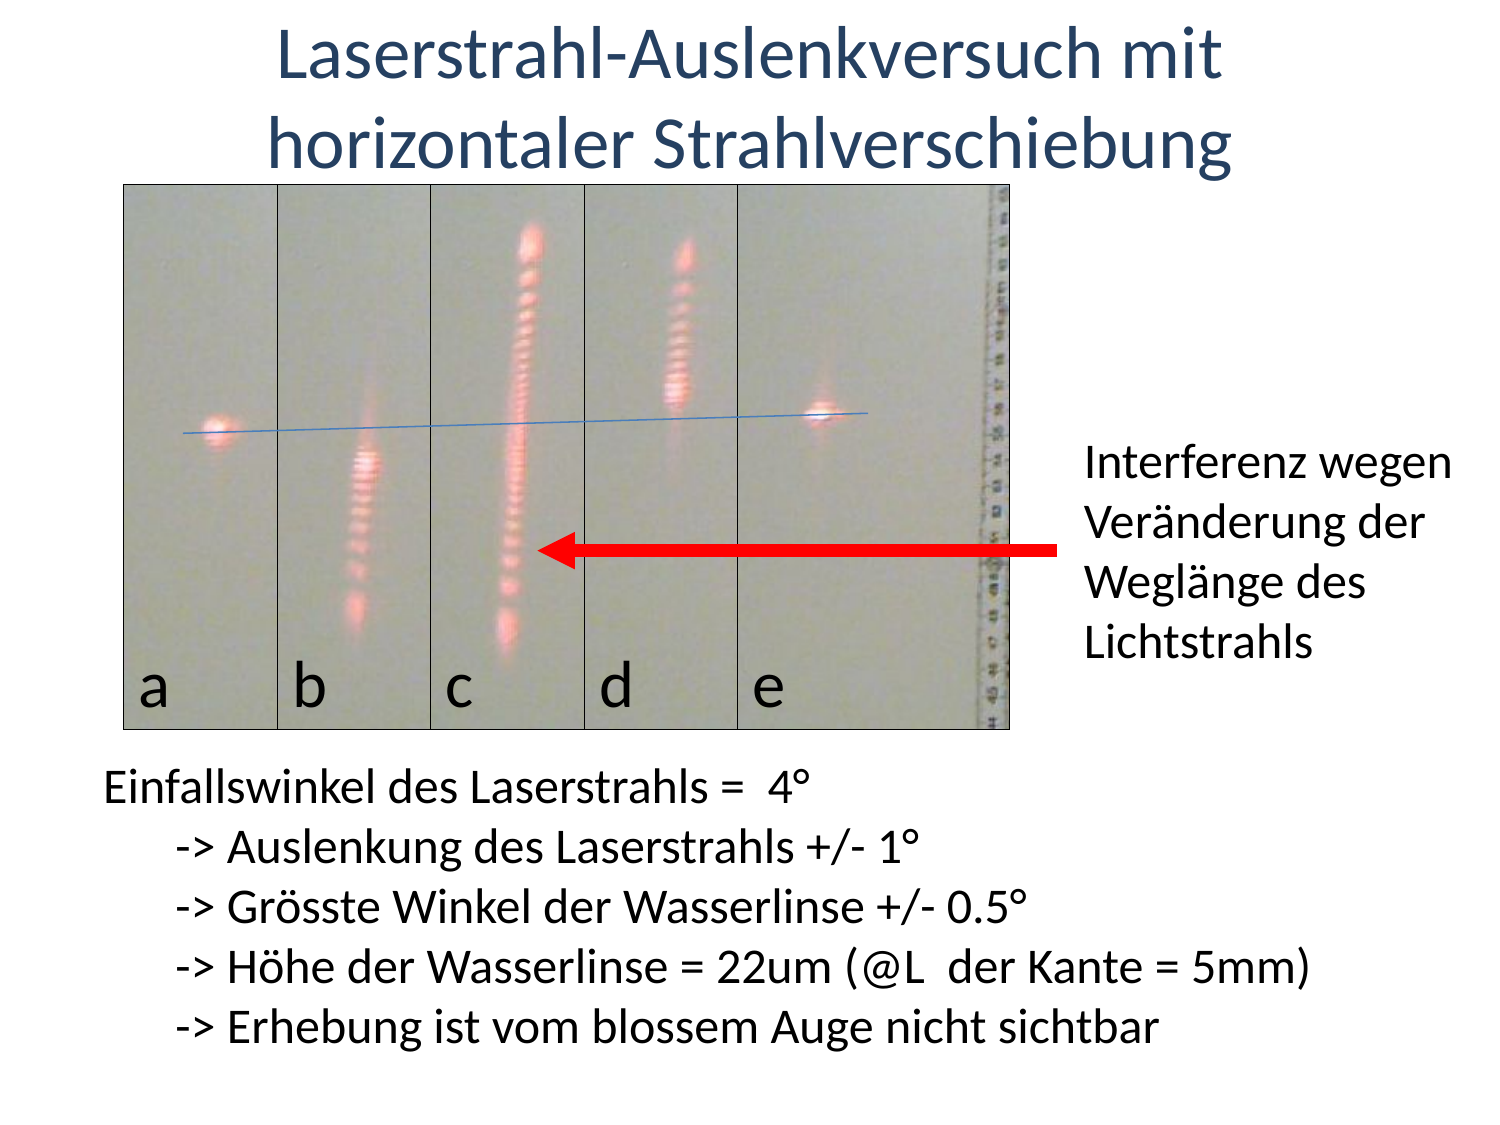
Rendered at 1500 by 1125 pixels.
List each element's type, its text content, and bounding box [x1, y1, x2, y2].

text_box Einfallswinkel des Laserstrahls = 4° -> Auslenkung des Laserstrahls +/- 1° -> Grösste Winkel der Wasserlinse +/- 0.5° -> Höhe der Wasserlinse = 22um (@L der Kante = 5mm) -> Erhebung ist vom blossem Auge nicht sichtbar [88, 746, 1364, 1061]
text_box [123, 184, 1011, 730]
title Laserstrahl-Auslenkversuch mit horizontaler Strahlverschiebung [0, 0, 1500, 188]
text_box Interferenz wegen Veränderung der Weglänge des Lichtstrahls [1068, 420, 1500, 676]
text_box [182, 412, 869, 434]
